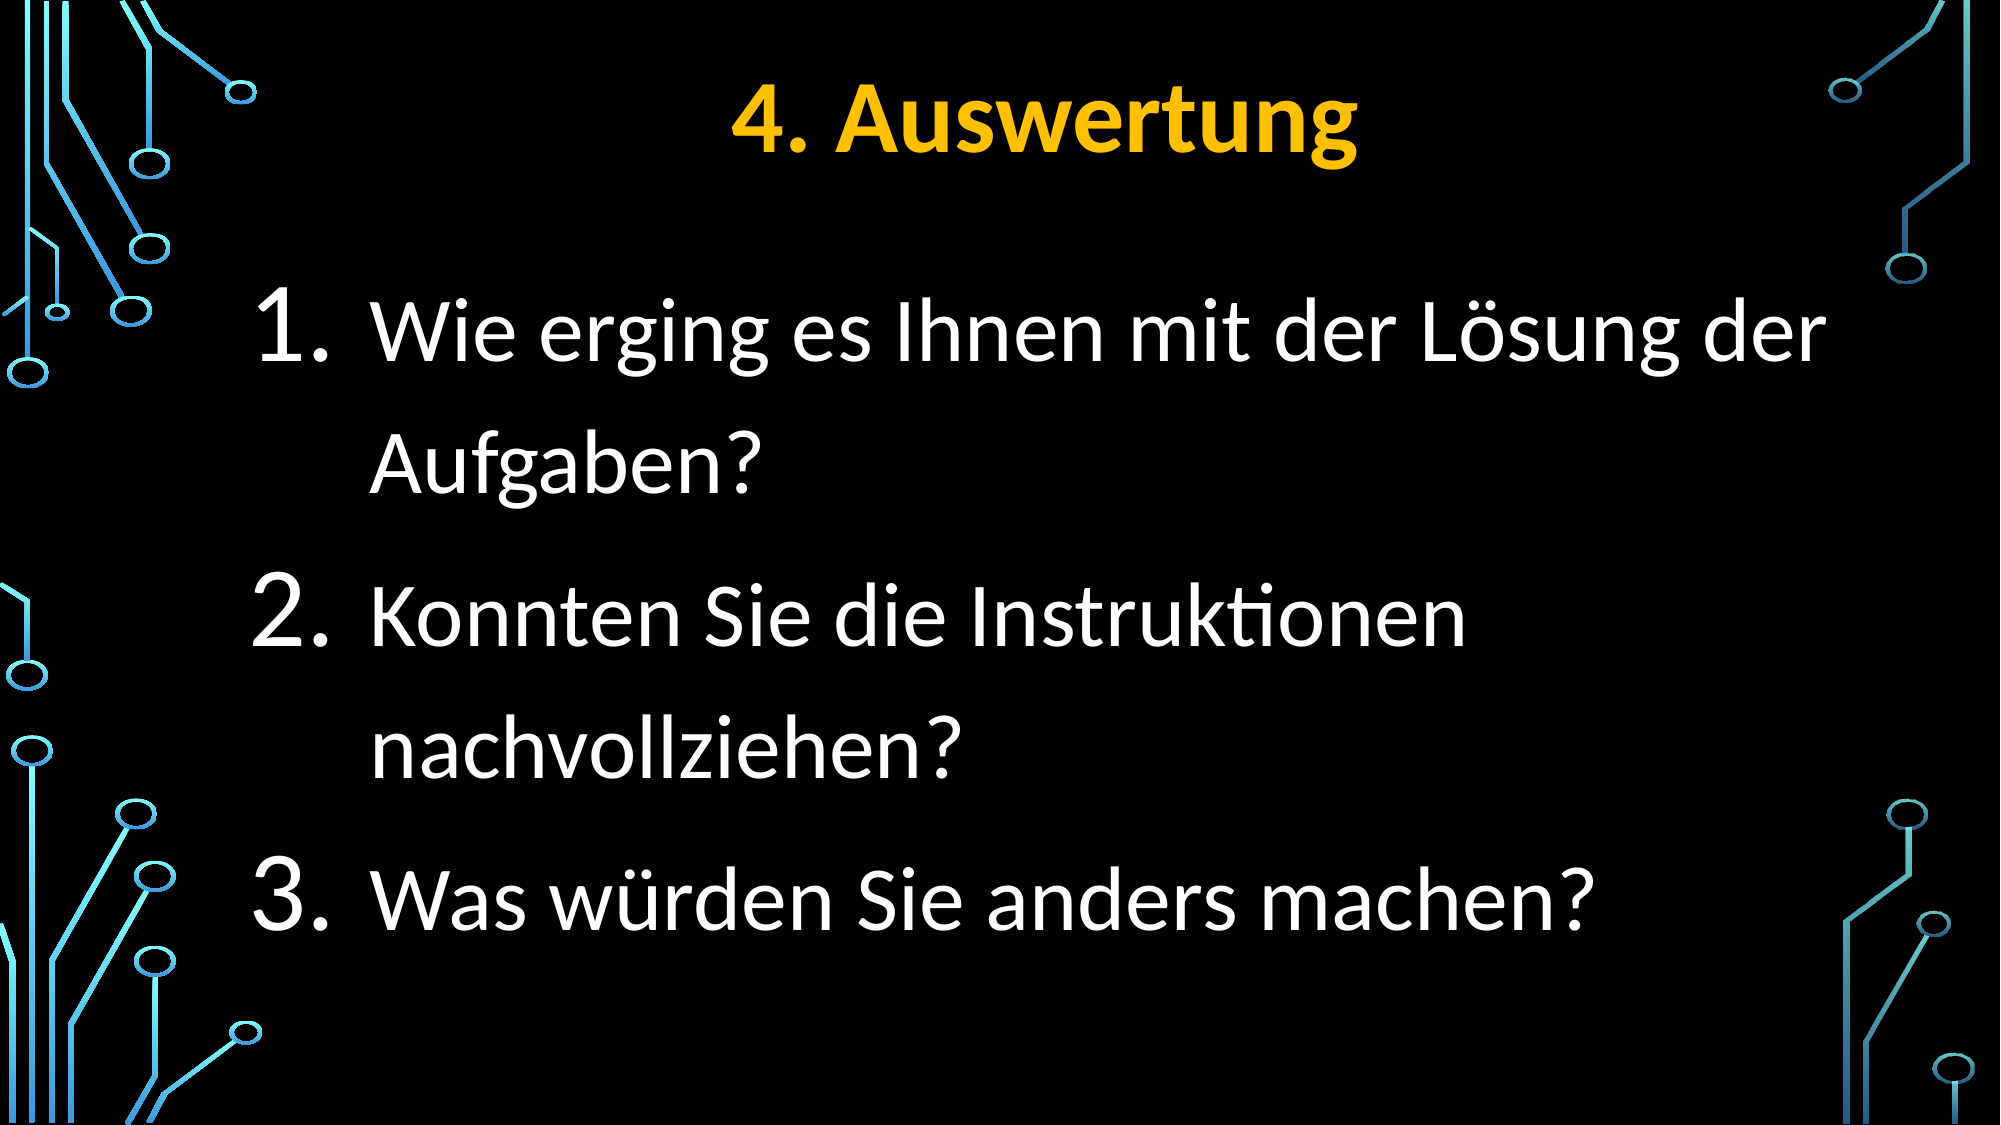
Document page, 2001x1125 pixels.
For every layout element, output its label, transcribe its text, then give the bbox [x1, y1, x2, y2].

title 4. Auswertung [233, 0, 1859, 240]
list Wie erging es Ihnen mit der Lösung der Aufgaben? Konnten Sie die Instruktionen nachvollziehen? Was würden Sie anders machen? [233, 240, 1859, 966]
